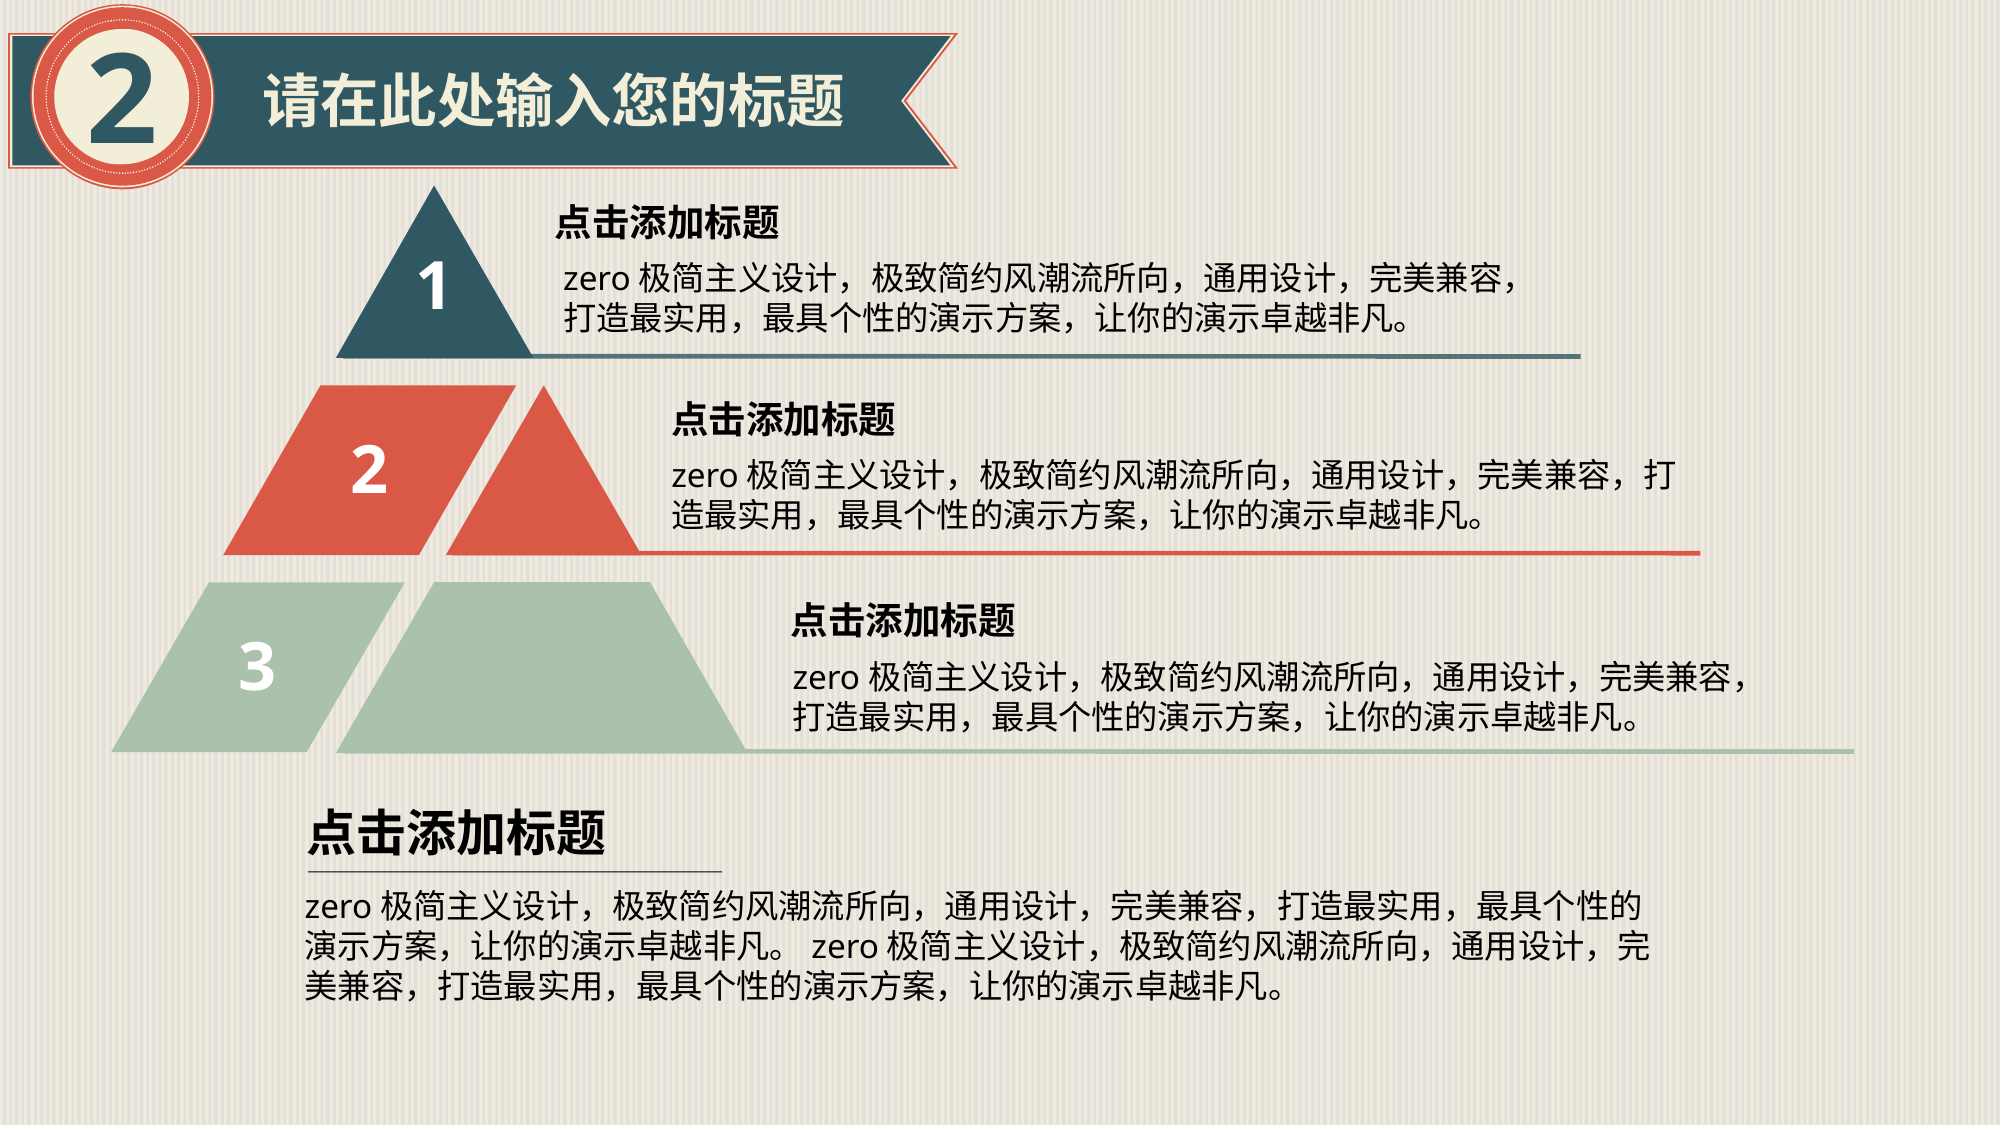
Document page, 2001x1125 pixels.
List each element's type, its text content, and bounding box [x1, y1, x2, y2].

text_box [7, 32, 25, 169]
text_box zero极简主义设计，极致简约风潮流所向，通用设计，完美兼容，打造最实用，最具个性的演示方案，让你的演示卓越非凡。 [656, 446, 1701, 542]
text_box zero极简主义设计，极致简约风潮流所向，通用设计，完美兼容，打造最实用，最具个性的演示方案，让你的演示卓越非凡。 [548, 249, 1582, 345]
text_box 1 [335, 185, 534, 358]
text_box [445, 385, 642, 556]
text_box zero极简主义设计，极致简约风潮流所向，通用设计，完美兼容，打造最实用，最具个性的演示方案，让你的演示卓越非凡。 [777, 649, 1808, 744]
text_box 点击添加标题 [776, 589, 1067, 650]
text_box 点击添加标题 [291, 793, 622, 869]
text_box 3 [111, 582, 405, 753]
text_box 2 [223, 385, 517, 556]
text_box [335, 582, 748, 753]
text_box zero极简主义设计，极致简约风潮流所向，通用设计，完美兼容，打造最实用，最具个性的演示方案，让你的演示卓越非凡。zero极简主义设计，极致简约风潮流所向，通用设计，完美兼容，打造最实用，最具个性的演示方案，让你的演示卓越非凡。 [289, 878, 1692, 1013]
text_box 点击添加标题 [656, 388, 948, 449]
picture [0, 0, 2001, 1125]
text_box 点击添加标题 [540, 191, 865, 251]
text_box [219, 32, 959, 169]
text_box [30, 3, 215, 190]
